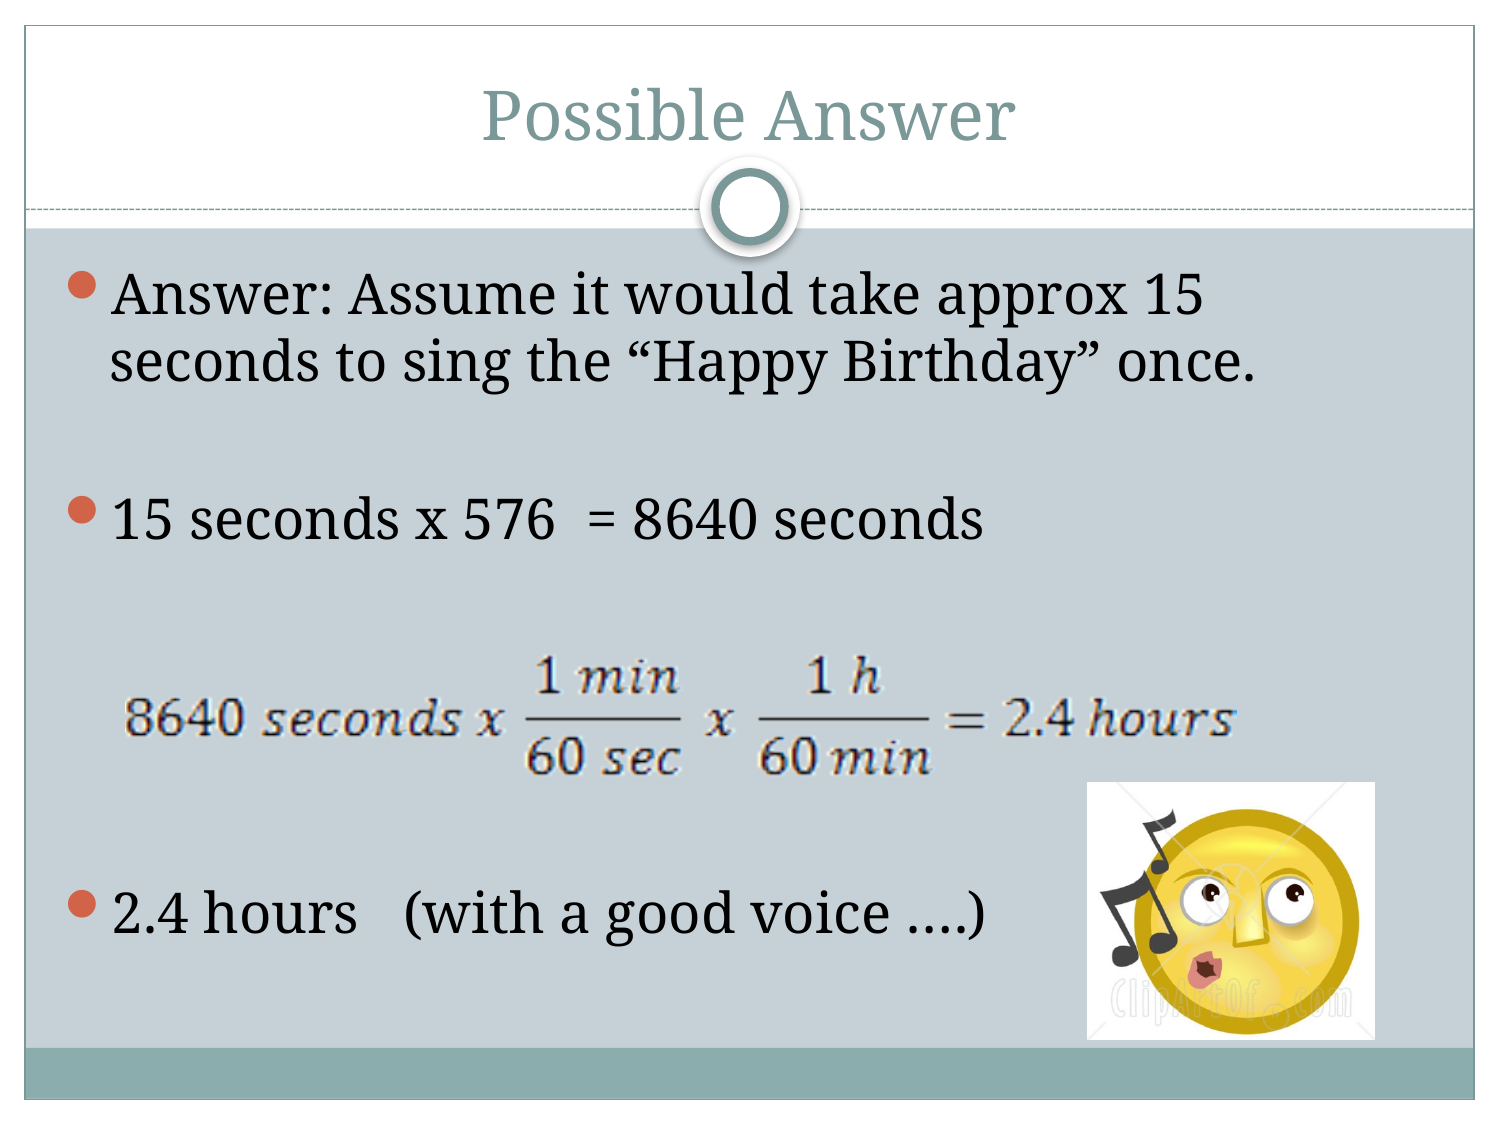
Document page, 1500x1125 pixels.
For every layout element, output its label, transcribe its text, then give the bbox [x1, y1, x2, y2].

text_box [0, 1, 1500, 75]
title Possible Answer [49, 107, 1450, 162]
title Possible Answer [49, 75, 1450, 106]
picture [124, 649, 1376, 1040]
list Answer: Assume it would take approx 15 seconds to sing the “Happy Birthday” once. 15 seconds x 576 = 8640 seconds 2.4 hours (with a good voice ….) [49, 250, 1445, 1001]
